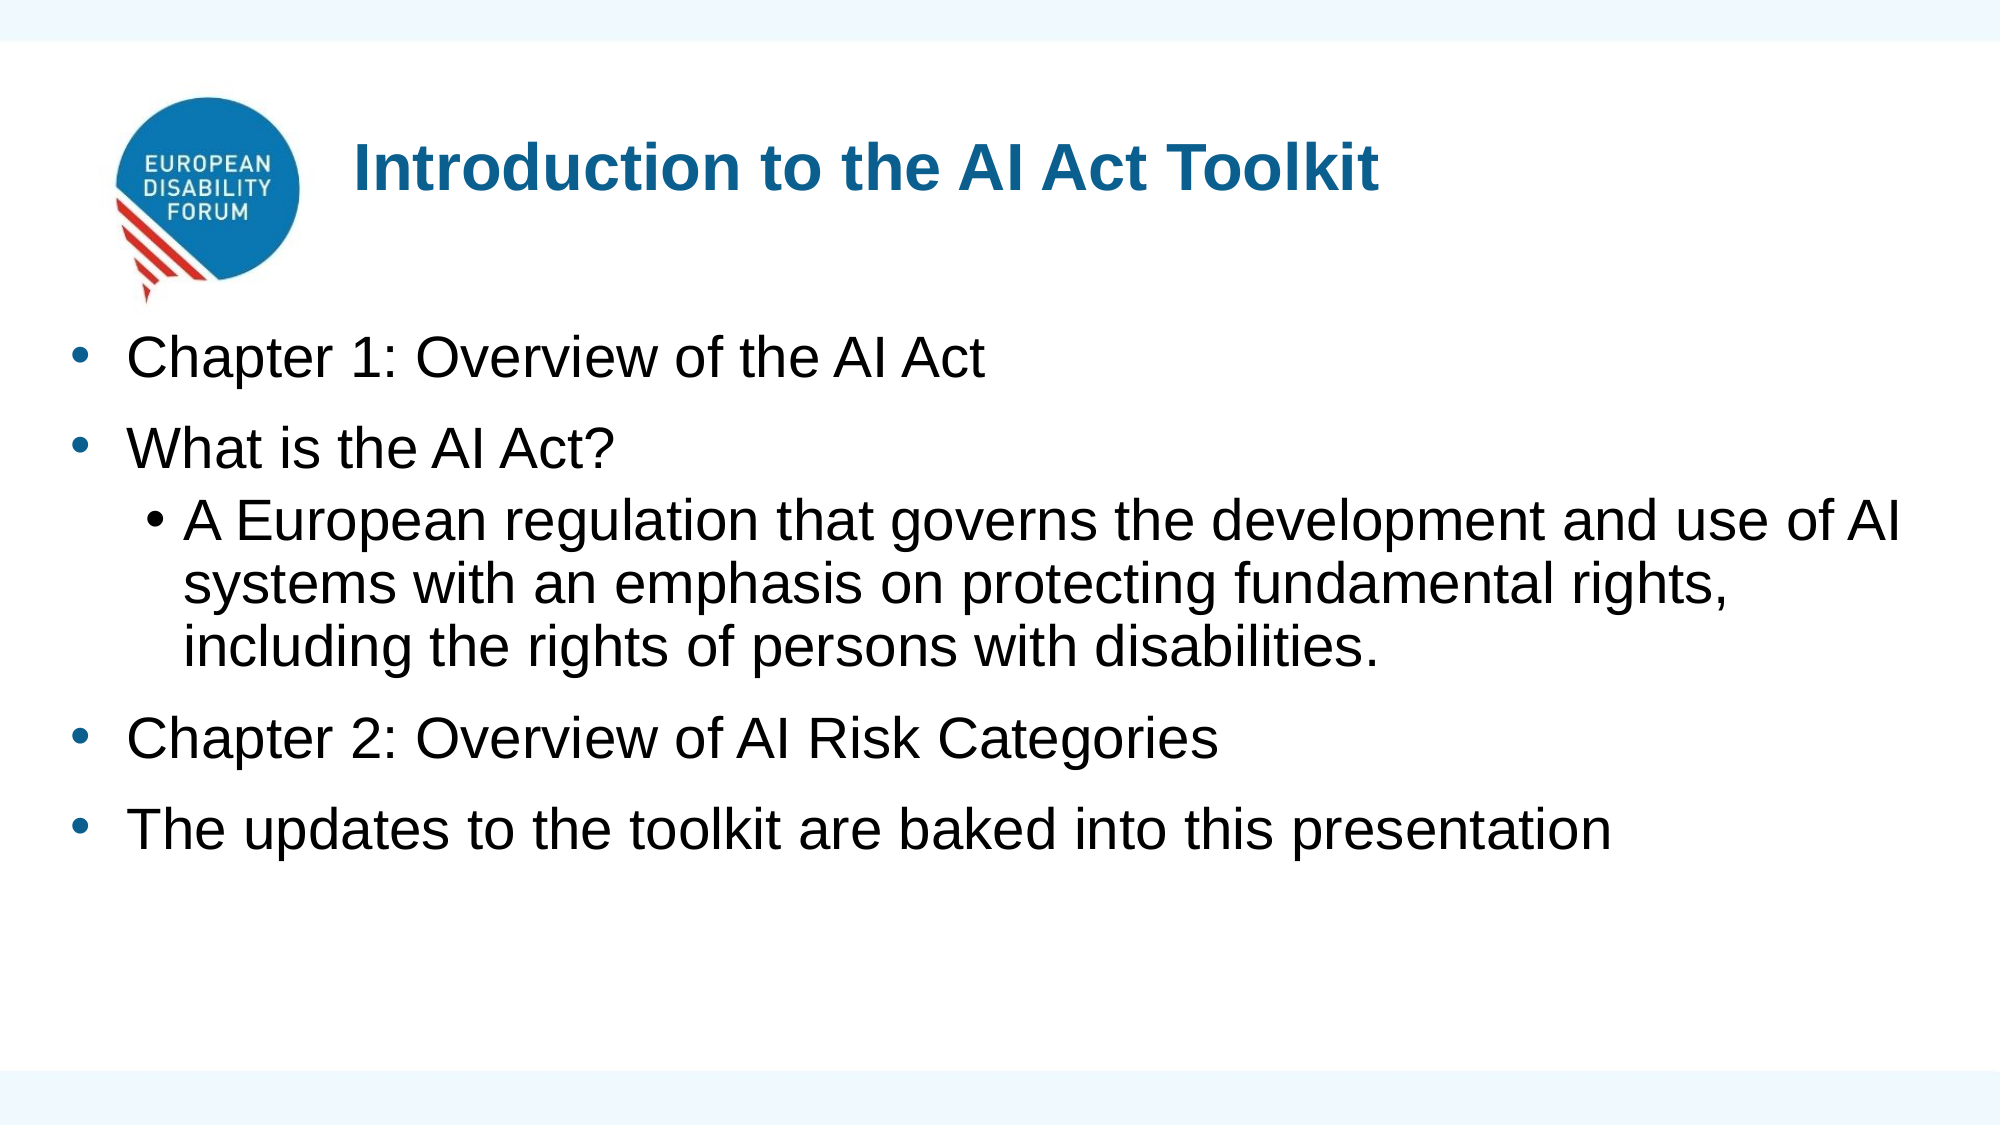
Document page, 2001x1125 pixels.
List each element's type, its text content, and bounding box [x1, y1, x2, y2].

list Chapter 1: Overview of the AI Act What is the AI Act? A European regulation that governs the development and use of AI systems with an emphasis on protecting fundamental rights, including the rights of persons with disabilities. Chapter 2: Overview of AI Risk Categories The updates to the toolkit are baked into this presentation [55, 311, 1945, 984]
title Introduction to the AI Act Toolkit [338, 116, 1901, 225]
picture [0, 0, 2000, 1125]
